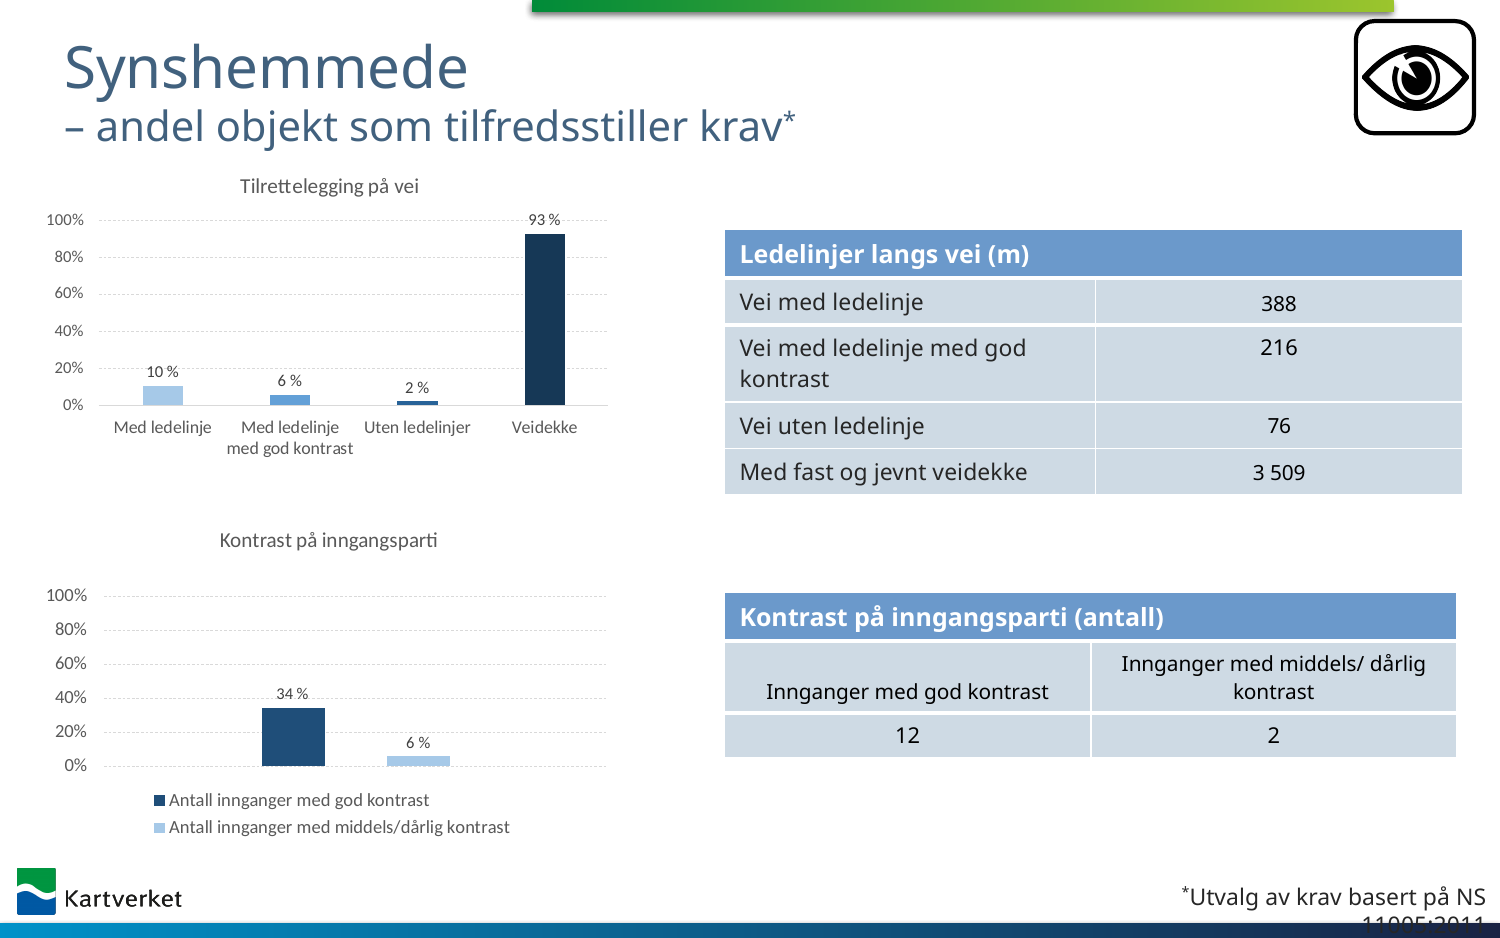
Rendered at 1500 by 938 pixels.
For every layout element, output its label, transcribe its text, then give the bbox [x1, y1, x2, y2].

table_cell 216 [1096, 327, 1462, 401]
picture [41, 520, 617, 846]
table_cell 76 [1096, 403, 1462, 448]
table_cell Med fast og jevnt veidekke [725, 449, 1095, 494]
table_cell Vei uten ledelinje [725, 403, 1095, 448]
table_cell Innganger med middels/ dårlig kontrast [1092, 643, 1456, 711]
table_cell 12 [725, 715, 1090, 757]
table_cell 2 [1092, 715, 1456, 757]
table_cell Vei med ledelinje med god kontrast [725, 327, 1095, 401]
table_header Ledelinjer langs vei (m) [725, 230, 1462, 276]
table_cell 3 509 [1096, 449, 1462, 494]
table_cell Vei med ledelinje [725, 280, 1095, 323]
table_cell 388 [1096, 280, 1462, 323]
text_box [1355, 20, 1475, 134]
table_header Kontrast på inngangsparti (antall) [725, 593, 1456, 639]
table_cell Innganger med god kontrast [725, 643, 1090, 711]
text_box *Utvalg av krav basert på NS 11005:2011 [1068, 873, 1500, 938]
picture [41, 166, 618, 492]
text_box Synshemmede – andel objekt som tilfredsstiller krav* [49, 24, 1431, 158]
